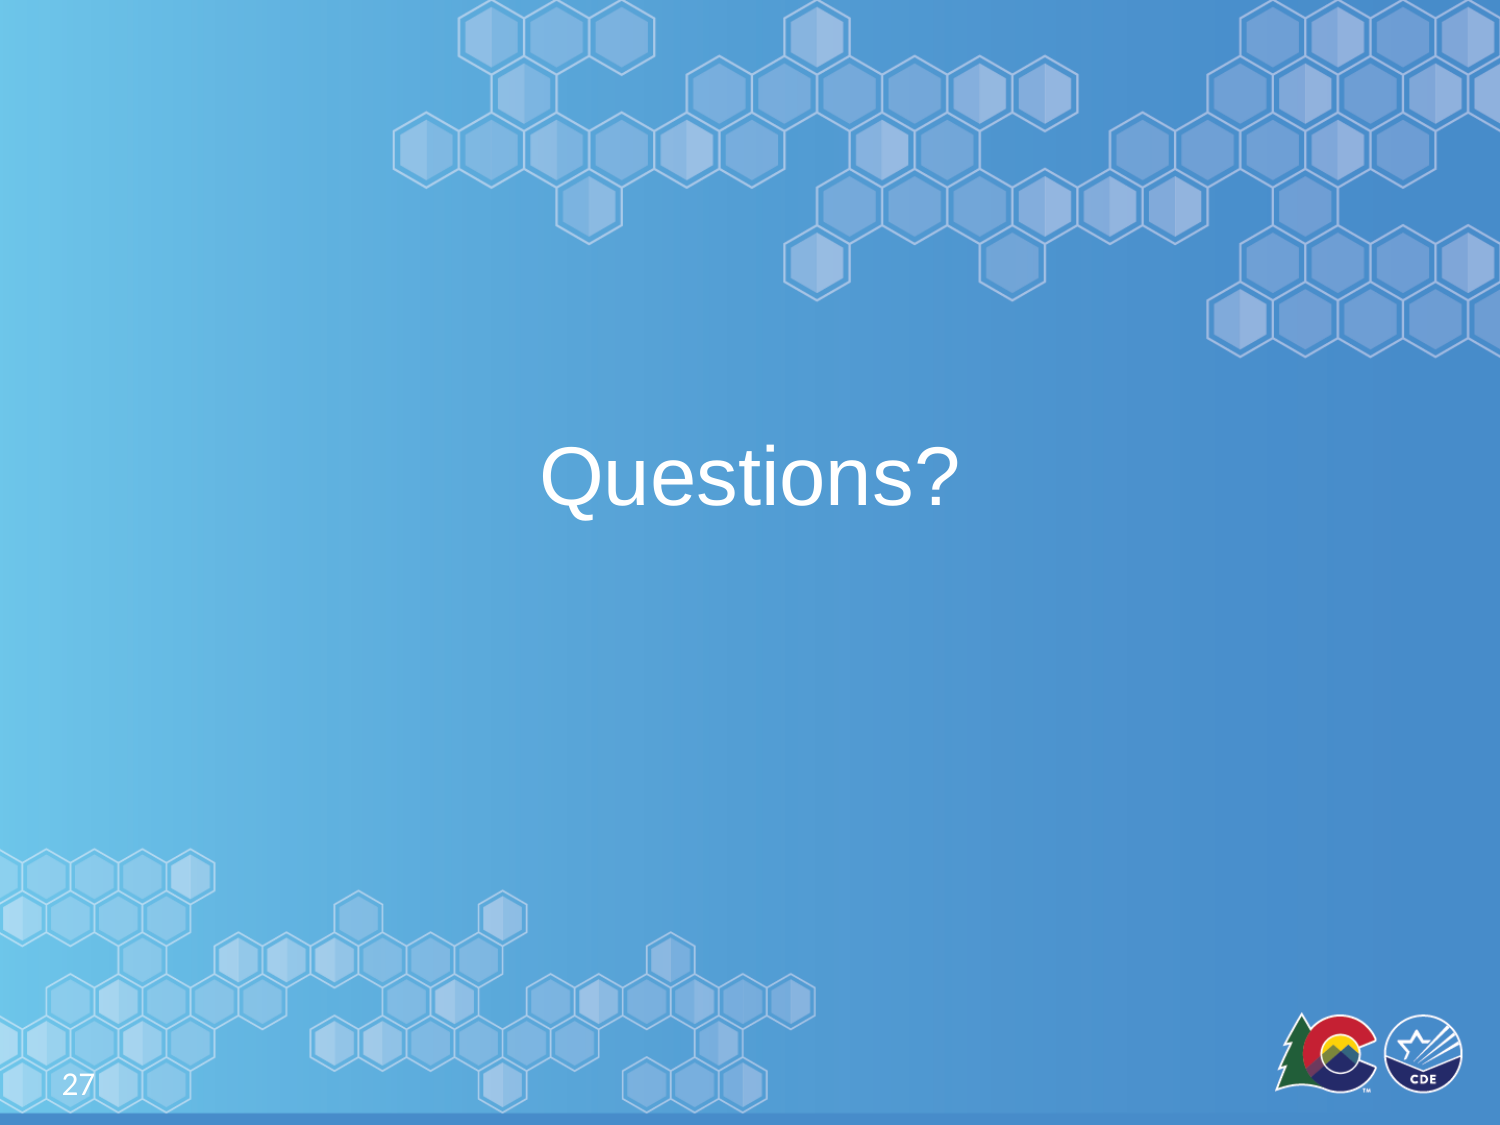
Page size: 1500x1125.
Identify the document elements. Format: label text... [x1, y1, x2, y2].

title Questions? [112, 425, 1388, 810]
picture [0, 0, 1500, 1125]
slide_number 27 [46, 1054, 385, 1115]
